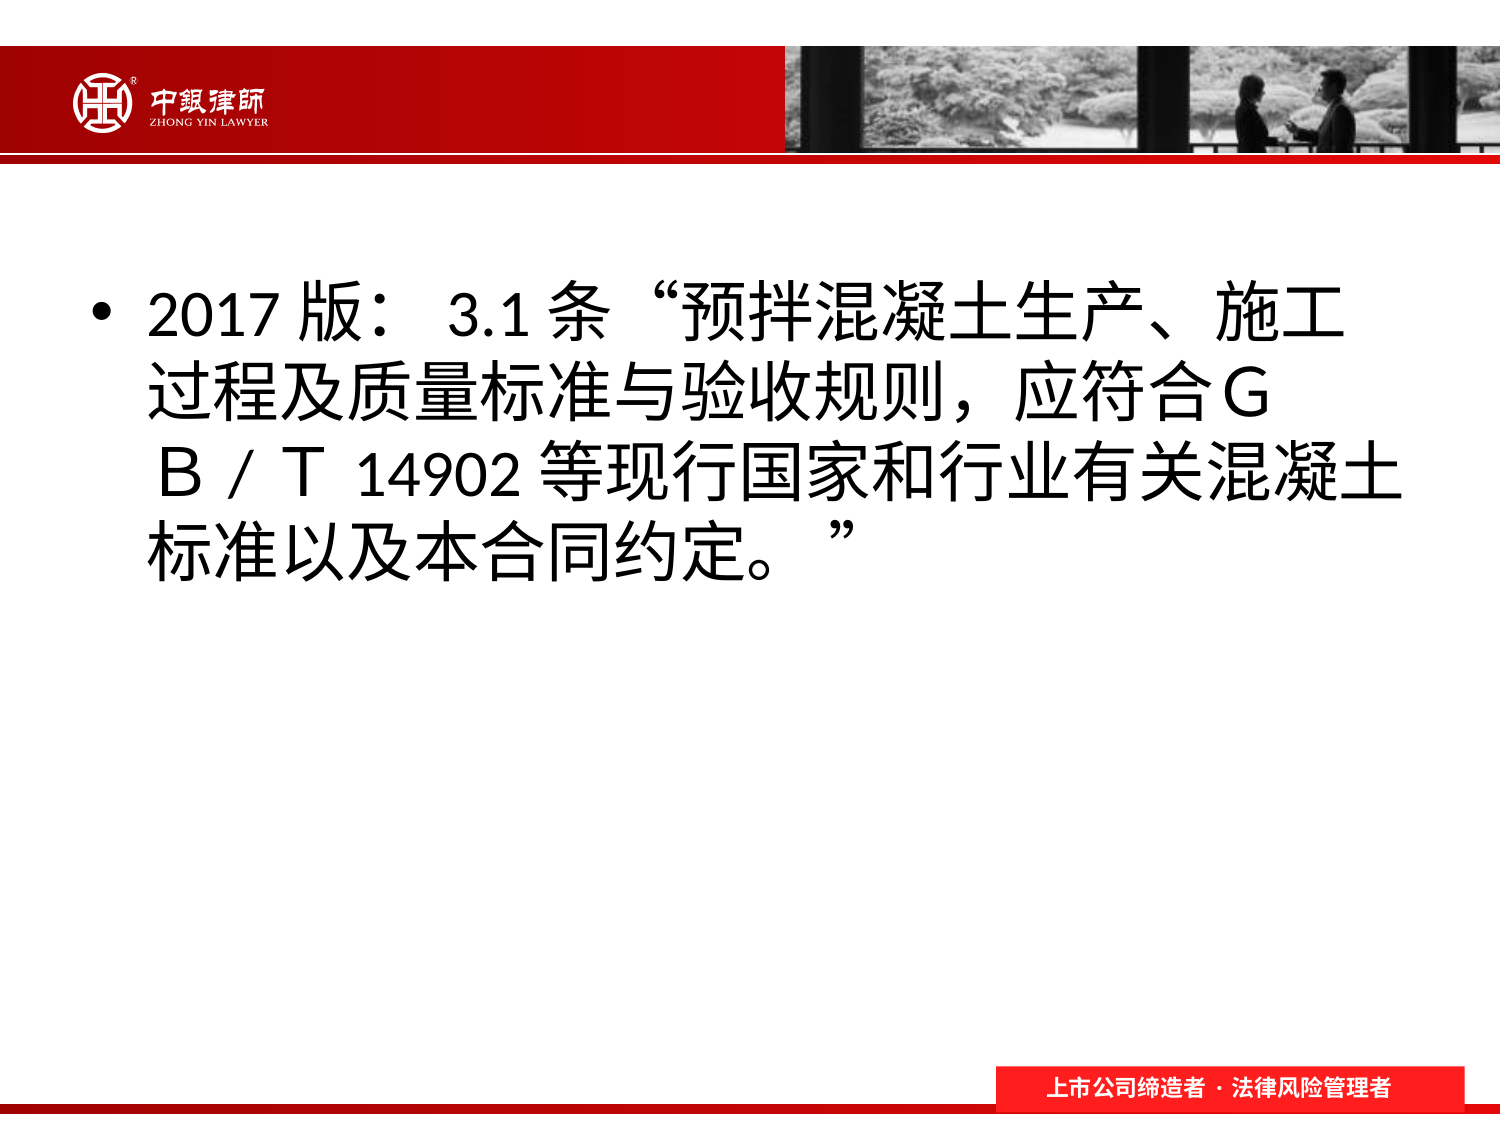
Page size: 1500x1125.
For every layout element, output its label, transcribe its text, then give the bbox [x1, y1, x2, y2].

picture [73, 73, 268, 133]
list 2017版：3.1条“预拌混凝土生产、施工过程及质量标准与验收规则，应符合ＧＢ/Ｔ14902等现行国家和行业有关混凝土标准以及本合同约定。 ” [75, 262, 1425, 1005]
